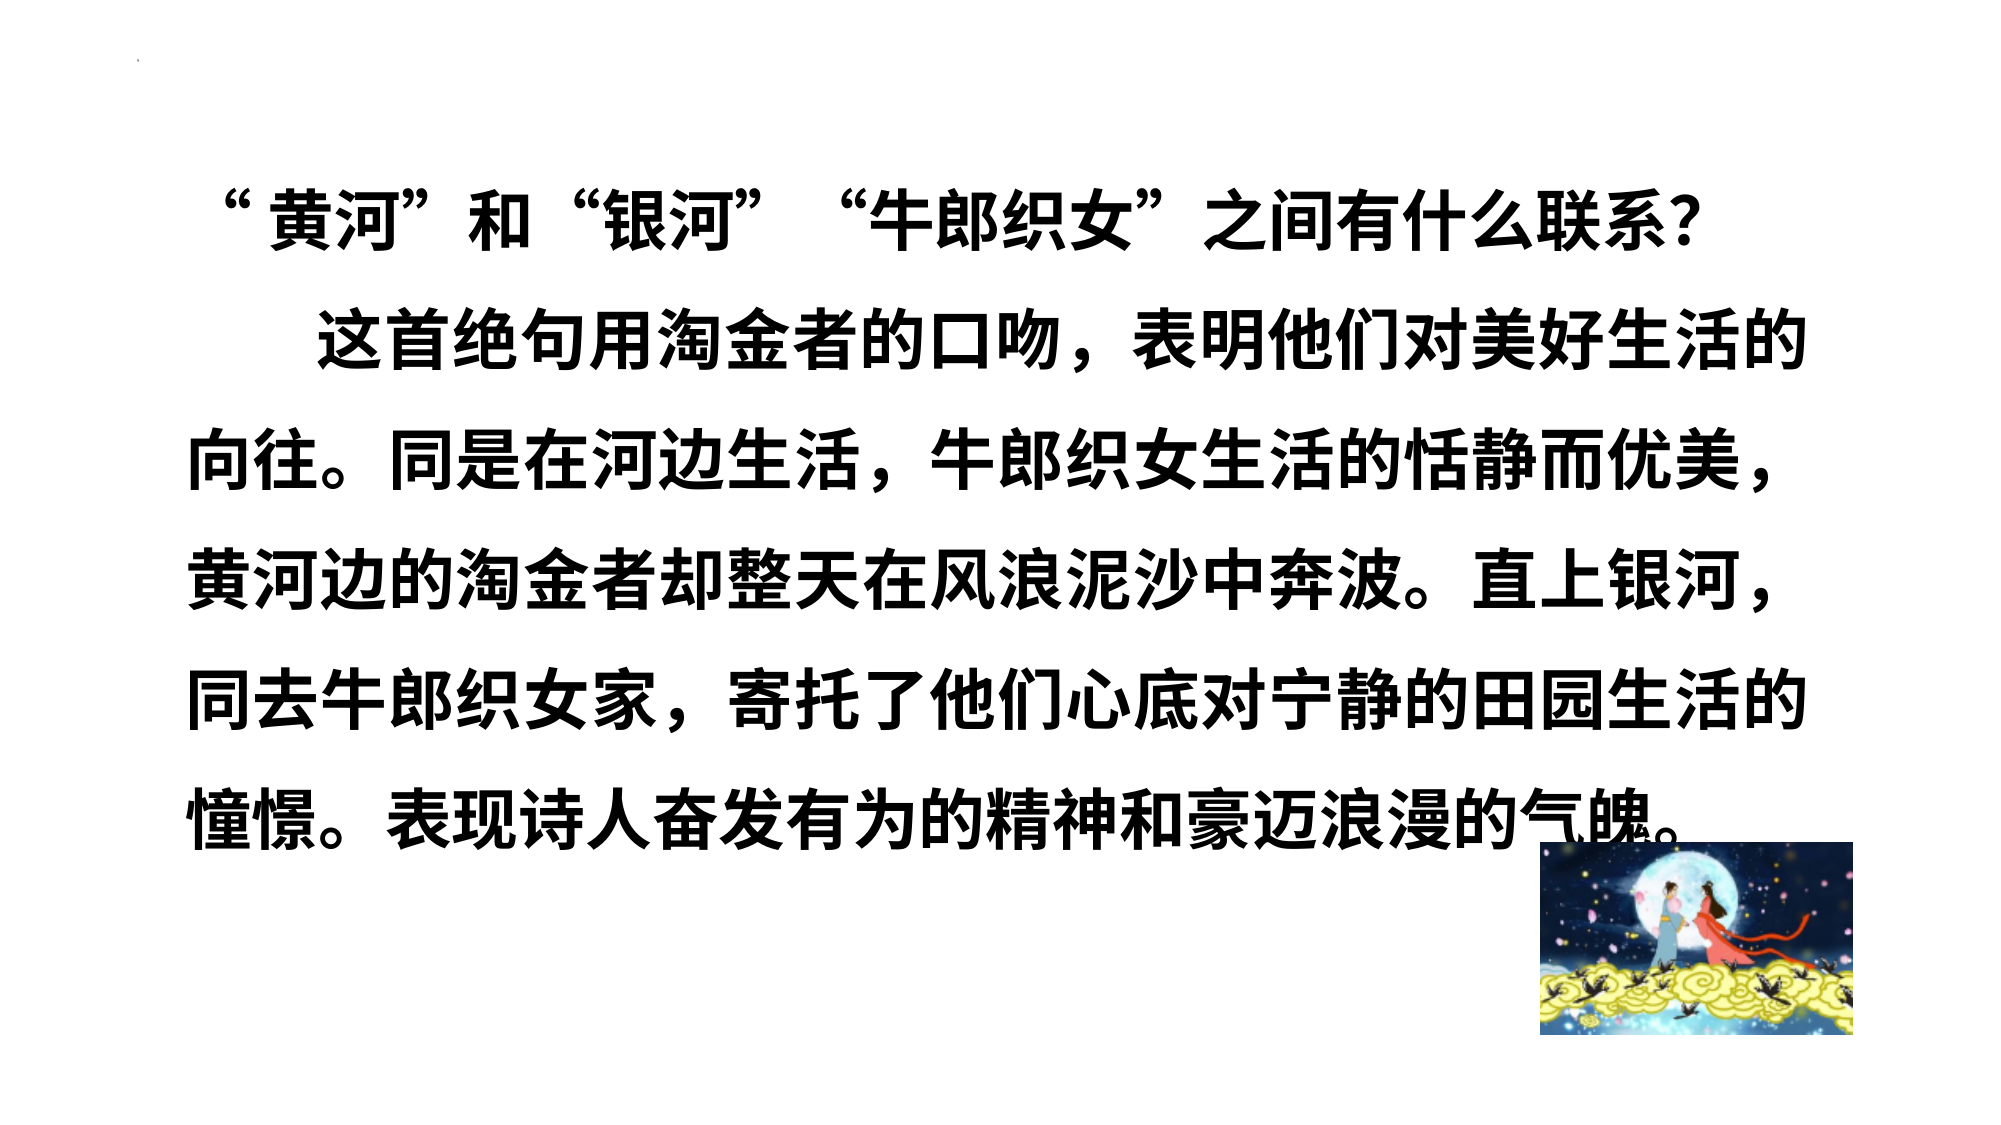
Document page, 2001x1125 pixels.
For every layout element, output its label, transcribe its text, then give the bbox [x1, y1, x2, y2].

text_box “黄河”和“银河”“牛郎织女”之间有什么联系？ 这首绝句用淘金者的口吻，表明他们对美好生活的向往。同是在河边生活，牛郎织女生活的恬静而优美，黄河边的淘金者却整天在风浪泥沙中奔波。直上银河，同去牛郎织女家，寄托了他们心底对宁静的田园生活的憧憬。表现诗人奋发有为的精神和豪迈浪漫的气魄。 [170, 130, 1825, 866]
picture [1540, 842, 1853, 1035]
